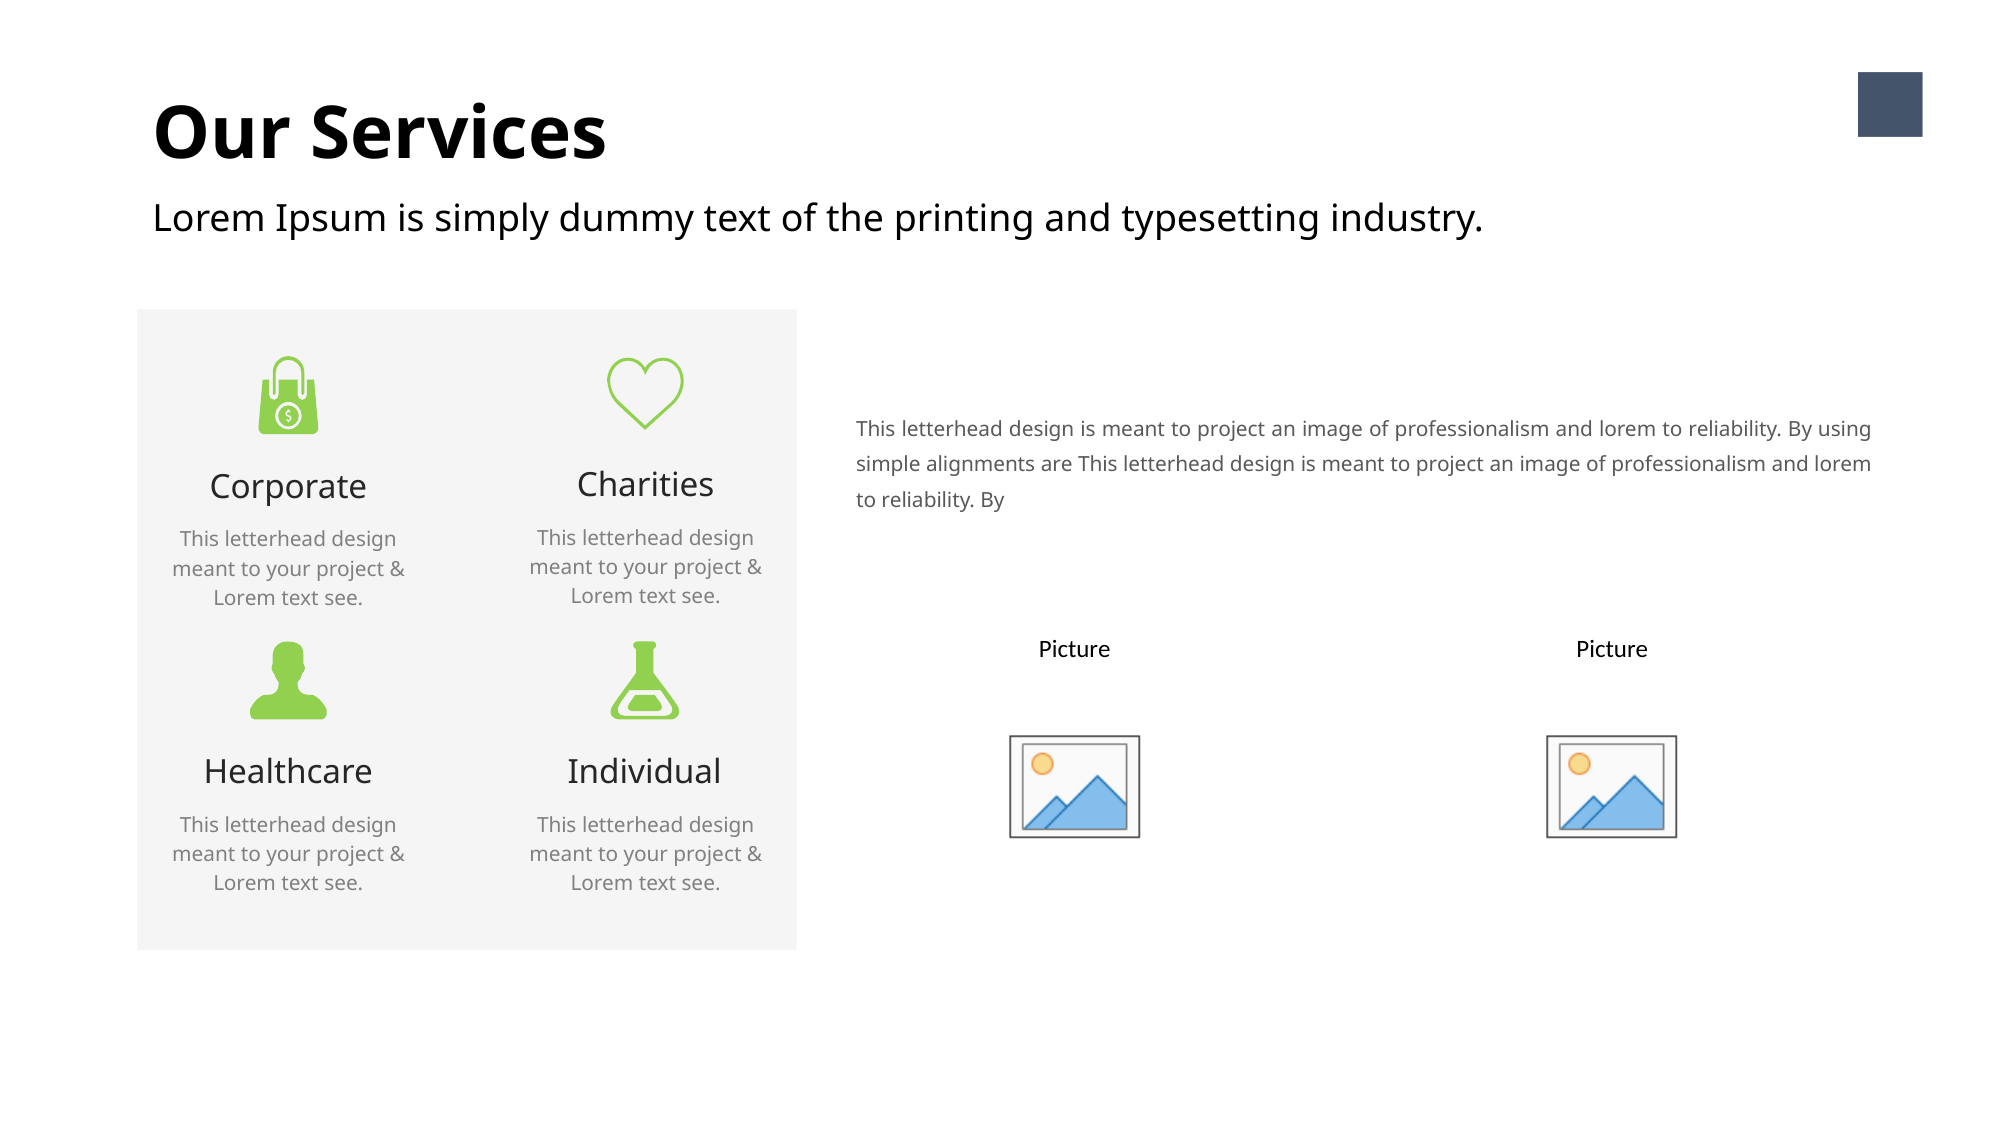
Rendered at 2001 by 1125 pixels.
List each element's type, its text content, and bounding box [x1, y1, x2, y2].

text_box [1857, 71, 1924, 78]
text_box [143, 356, 791, 904]
picture [1353, 624, 1872, 950]
picture [815, 624, 1335, 950]
text_box [1857, 130, 1924, 138]
text_box This letterhead design is meant to project an image of professionalism and lorem to reliability. By using simple alignments are This letterhead design is meant to project an image of professionalism and lorem to reliability. By [856, 398, 1872, 518]
text_box [136, 308, 798, 951]
subtitle Lorem Ipsum is simply dummy text of the printing and typesetting industry. [137, 186, 1863, 227]
title Our Services [137, 78, 1135, 186]
slide_number 6 [1854, 78, 1927, 130]
